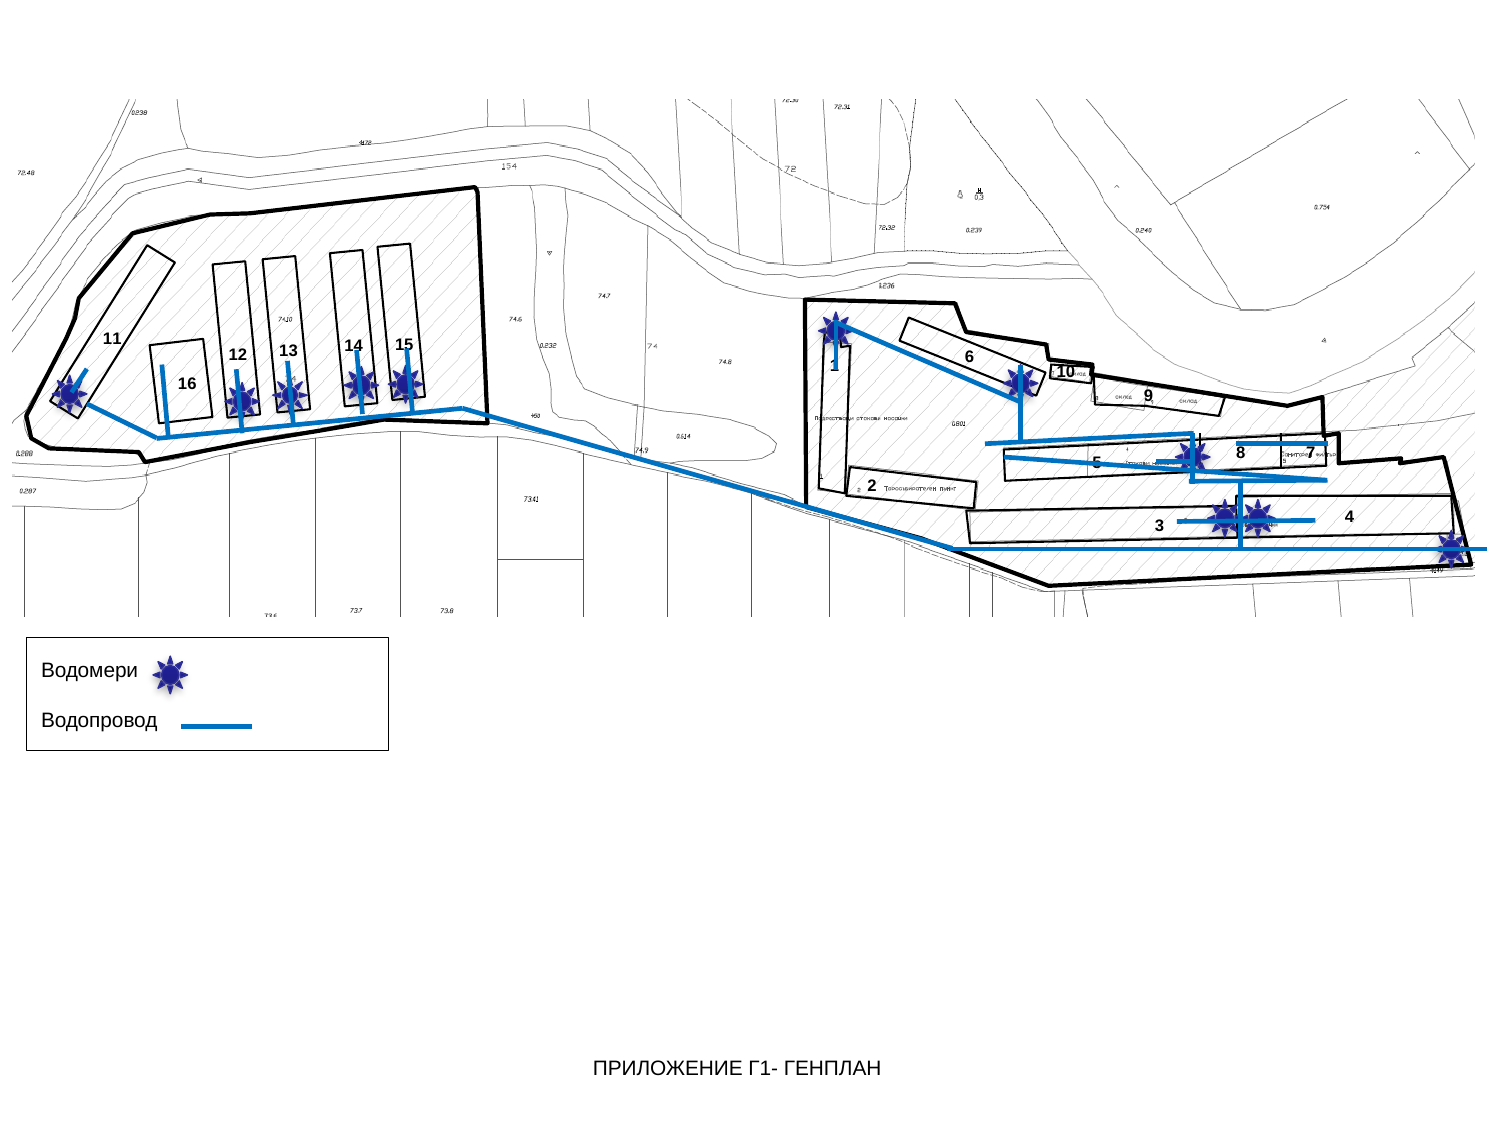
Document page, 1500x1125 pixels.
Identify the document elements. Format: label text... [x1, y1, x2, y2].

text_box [161, 364, 169, 439]
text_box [1024, 433, 1194, 444]
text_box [71, 368, 88, 393]
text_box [86, 403, 156, 439]
text_box ПРИЛОЖЕНИЕ Г1- ГЕНПЛАН [423, 1047, 1050, 1087]
text_box Водомери Водопровод [24, 635, 391, 752]
text_box [152, 655, 189, 695]
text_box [174, 407, 232, 439]
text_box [406, 348, 413, 413]
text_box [356, 349, 363, 415]
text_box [287, 360, 294, 426]
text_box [244, 407, 463, 439]
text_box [235, 368, 243, 434]
picture [12, 99, 1476, 617]
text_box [835, 322, 1021, 403]
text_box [984, 433, 1016, 444]
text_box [462, 408, 953, 549]
